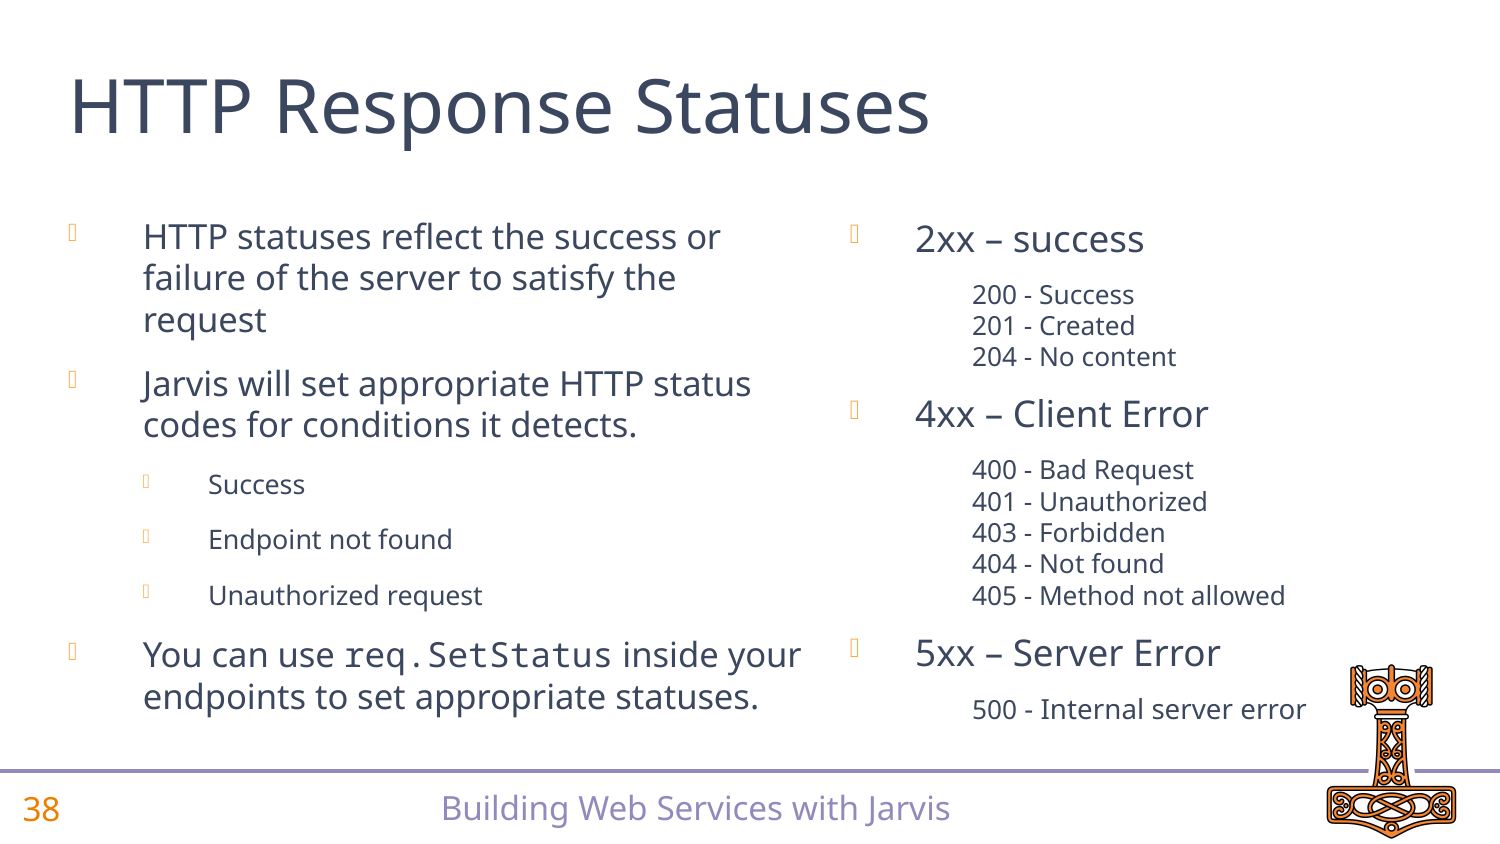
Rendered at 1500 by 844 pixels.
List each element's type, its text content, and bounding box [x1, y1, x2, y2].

title HTTP Response Statuses [53, 43, 1203, 157]
picture [1320, 655, 1461, 844]
list 2xx – success 200 - Success 201 - Created 204 - No content 4xx – Client Error 400 - Bad Request 401 - Unauthorized 403 - Forbidden 404 - Not found 405 - Method not allowed 5xx – Server Error 500 - Internal server error [834, 207, 1452, 740]
list HTTP statuses reflect the success or failure of the server to satisfy the request Jarvis will set appropriate HTTP status codes for conditions it detects. Success Endpoint not found Unauthorized request You can use req.SetStatus inside your endpoints to set appropriate statuses. [53, 207, 818, 740]
